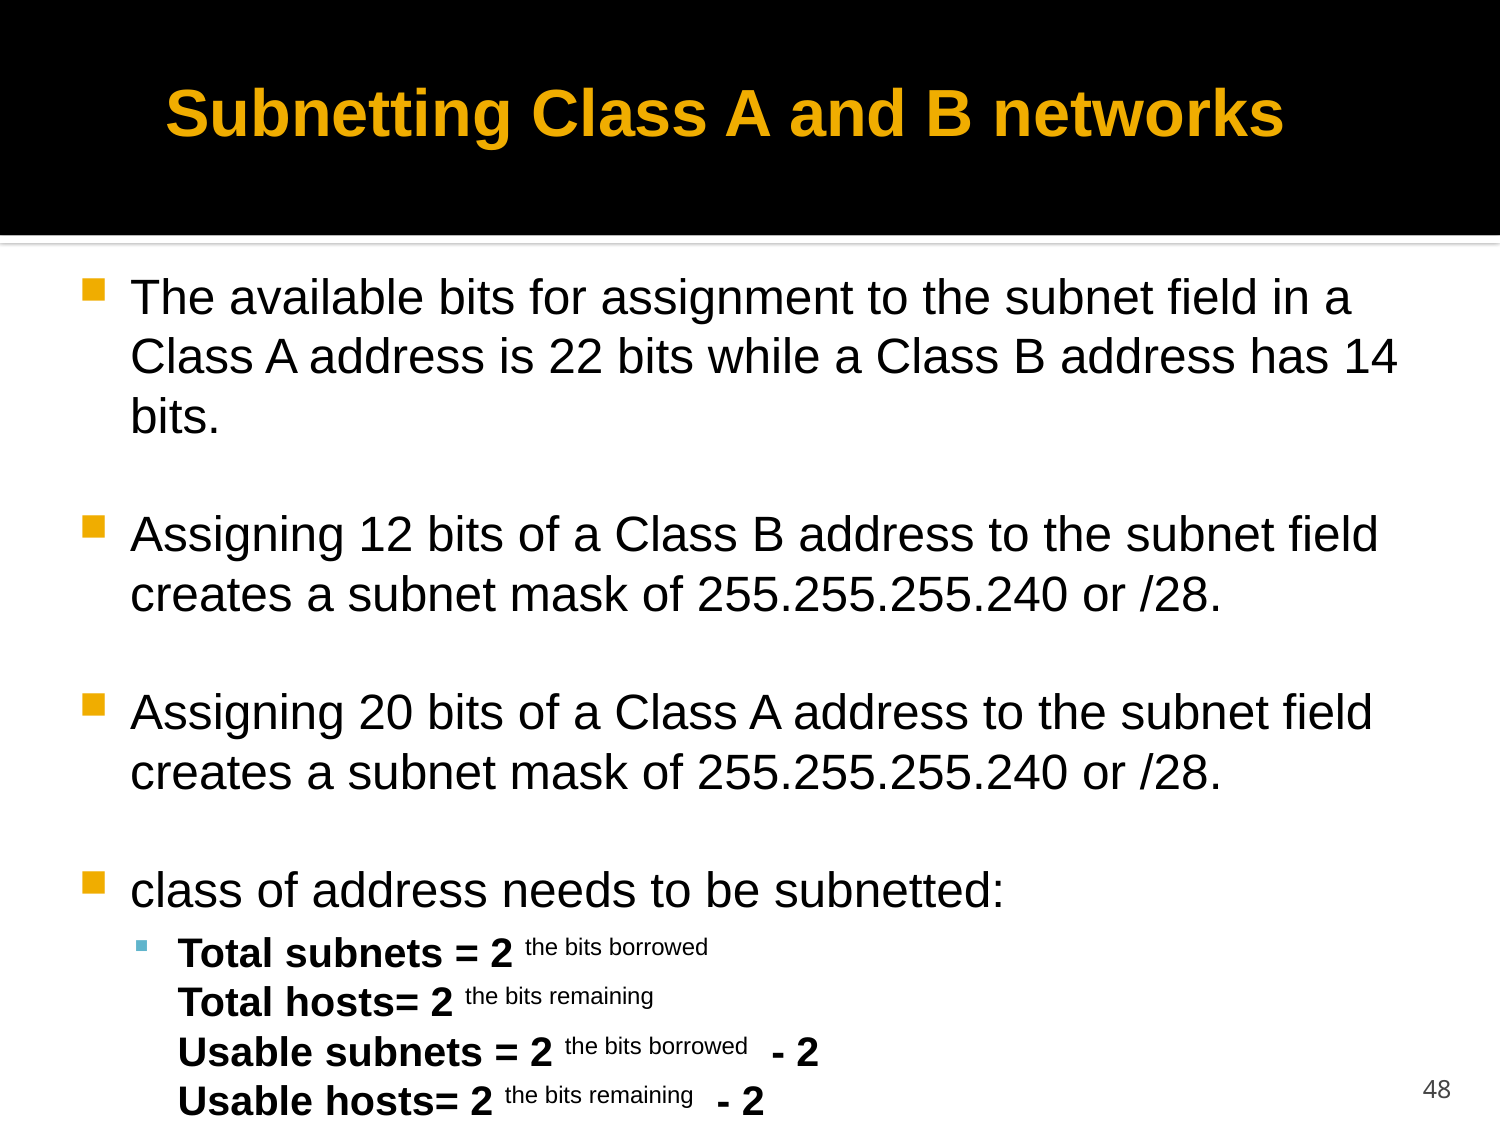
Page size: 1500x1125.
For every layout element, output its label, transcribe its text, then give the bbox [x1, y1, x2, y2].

list The available bits for assignment to the subnet field in a Class A address is 22 bits while a Class B address has 14 bits. Assigning 12 bits of a Class B address to the subnet field creates a subnet mask of 255.255.255.240 or /28. Assigning 20 bits of a Class A address to the subnet field creates a subnet mask of 255.255.255.240 or /28. class of address needs to be subnetted: Total subnets = 2 the bits borrowed Total hosts= 2 the bits remaining Usable subnets = 2 the bits borrowed - 2 Usable hosts= 2 the bits remaining - 2 [50, 249, 1450, 1125]
title Subnetting Class A and B networks [150, 45, 1425, 175]
slide_number 48 [1345, 1062, 1467, 1108]
